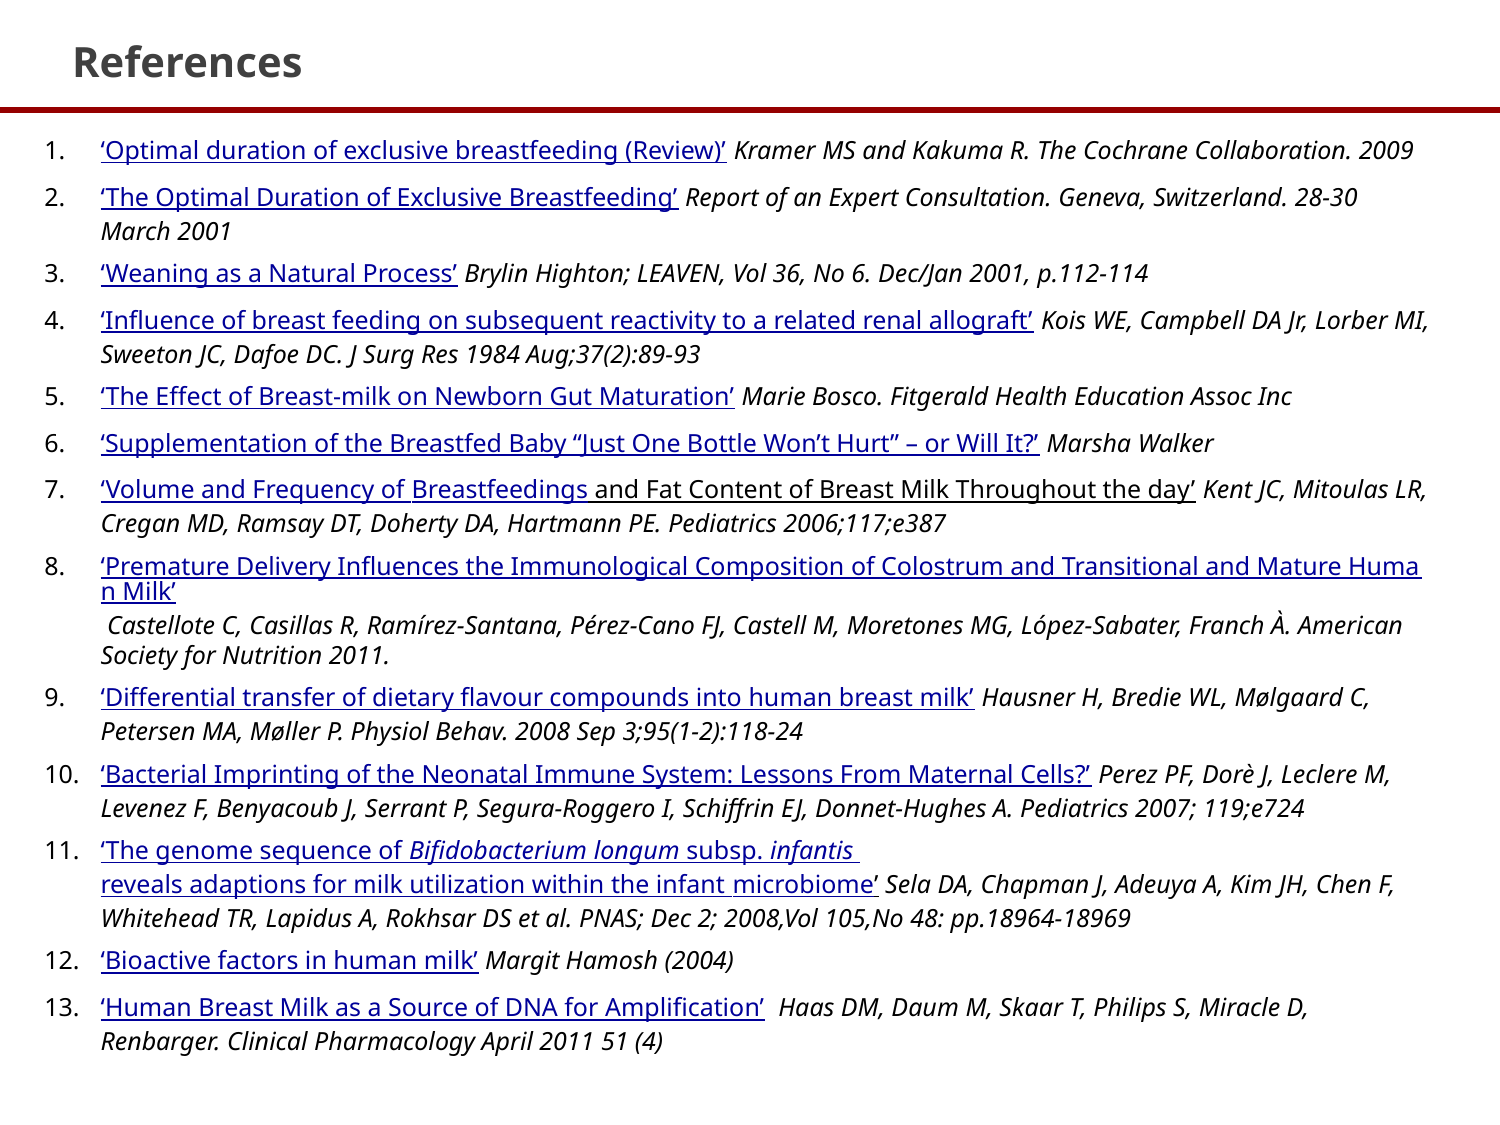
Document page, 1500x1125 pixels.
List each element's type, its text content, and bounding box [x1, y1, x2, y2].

title References [57, 23, 1408, 99]
text_box ‘Optimal duration of exclusive breastfeeding (Review)’ Kramer MS and Kakuma R. The Cochrane Collaboration. 2009 ‘The Optimal Duration of Exclusive Breastfeeding’ Report of an Expert Consultation. Geneva, Switzerland. 28-30 March 2001 ‘Weaning as a Natural Process’ Brylin Highton; LEAVEN, Vol 36, No 6. Dec/Jan 2001, p.112-114 ‘Influence of breast feeding on subsequent reactivity to a related renal allograft’ Kois WE, Campbell DA Jr, Lorber MI, Sweeton JC, Dafoe DC. J Surg Res 1984 Aug;37(2):89-93 ‘The Effect of Breast-milk on Newborn Gut Maturation’ Marie Bosco. Fitgerald Health Education Assoc Inc ‘Supplementation of the Breastfed Baby “Just One Bottle Won’t Hurt” – or Will It?’ Marsha Walker ‘Volume and Frequency of Breastfeedings and Fat Content of Breast Milk Throughout the day’ Kent JC, Mitoulas LR, Cregan MD, Ramsay DT, Doherty DA, Hartmann PE. Pediatrics 2006;117;e387 ‘Premature Delivery Influences the Immunological Composition of Colostrum and Transitional and Mature Human Milk’ Castellote C, Casillas R, Ramírez-Santana, Pérez-Cano FJ, Castell M, Moretones MG, López-Sabater, Franch À. American Society for Nutrition 2011. ‘Differential transfer of dietary flavour compounds into human breast milk’ Hausner H, Bredie WL, Mølgaard C, Petersen MA, Møller P. Physiol Behav. 2008 Sep 3;95(1-2):118-24 ‘Bacterial Imprinting of the Neonatal Immune System: Lessons From Maternal Cells?’ Perez PF, Dorè J, Leclere M, Levenez F, Benyacoub J, Serrant P, Segura-Roggero I, Schiffrin EJ, Donnet-Hughes A. Pediatrics 2007; 119;e724 ‘The genome sequence of Bifidobacterium longum subsp. infantis reveals adaptions for milk utilization within the infant microbiome’ Sela DA, Chapman J, Adeuya A, Kim JH, Chen F, Whitehead TR, Lapidus A, Rokhsar DS et al. PNAS; Dec 2; 2008,Vol 105,No 48: pp.18964-18969 ‘Bioactive factors in human milk’ Margit Hamosh (2004) ‘Human Breast Milk as a Source of DNA for Amplification’ Haas DM, Daum M, Skaar T, Philips S, Miracle D, Renbarger. Clinical Pharmacology April 2011 51 (4) [29, 127, 1449, 1046]
